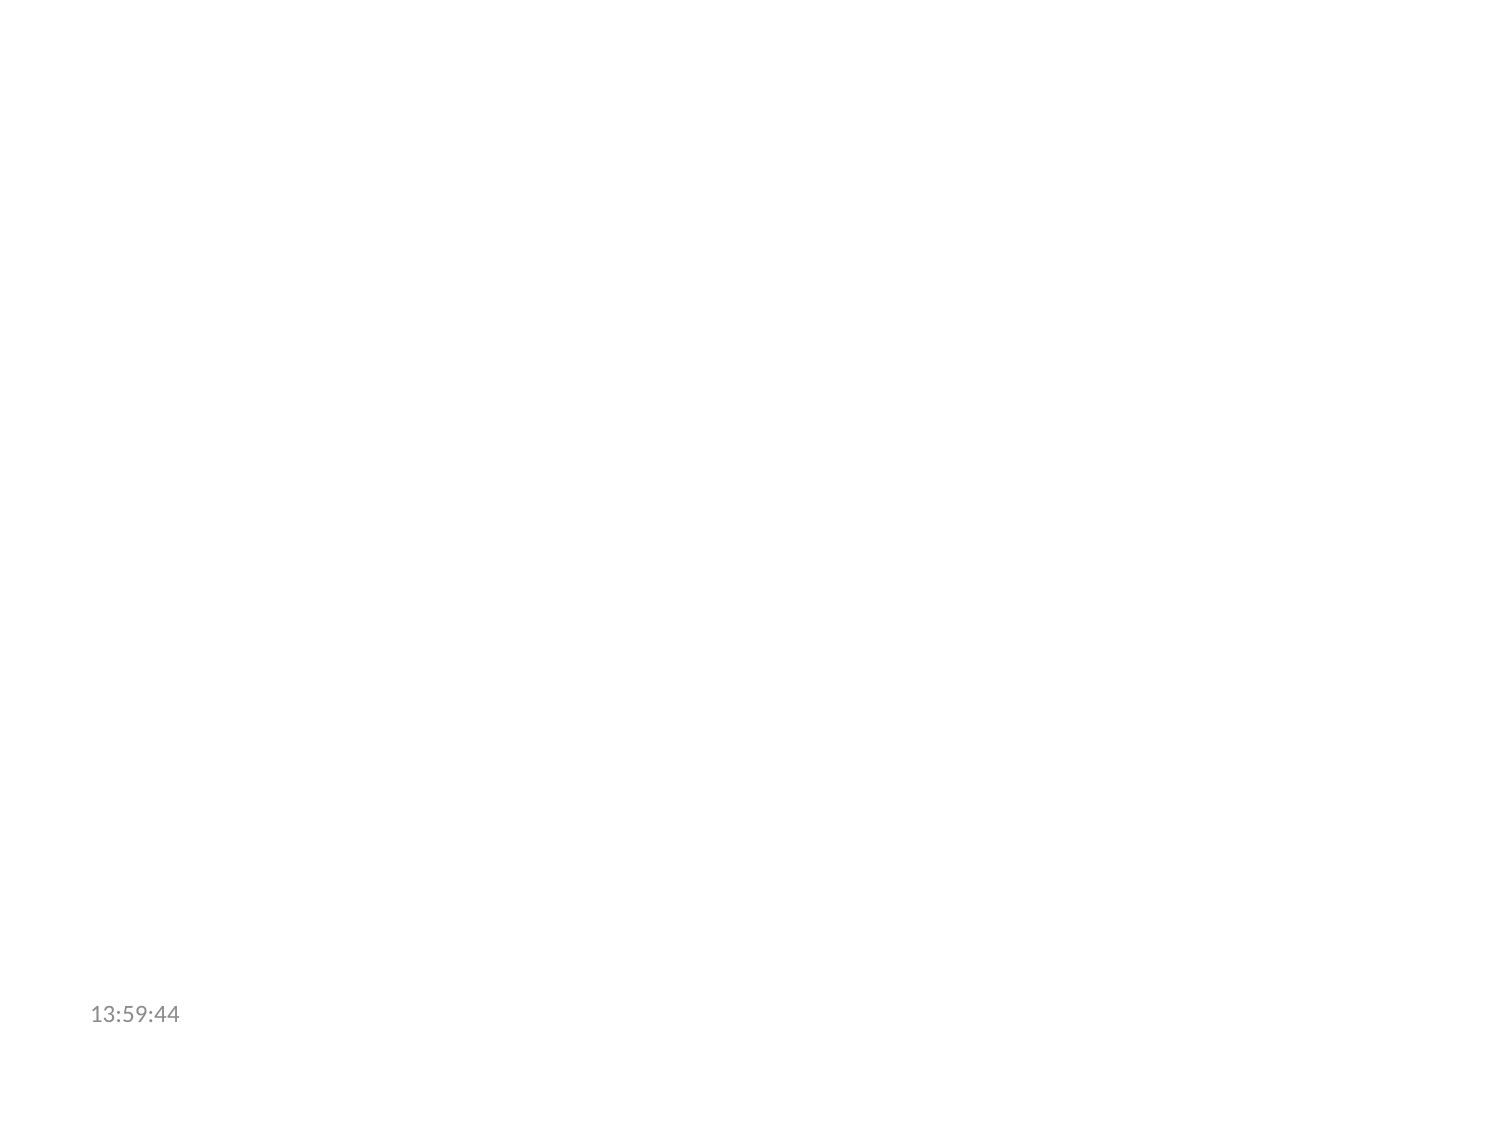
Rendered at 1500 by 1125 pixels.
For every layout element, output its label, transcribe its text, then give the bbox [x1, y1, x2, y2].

text_box 15:35:09 [75, 982, 425, 1043]
